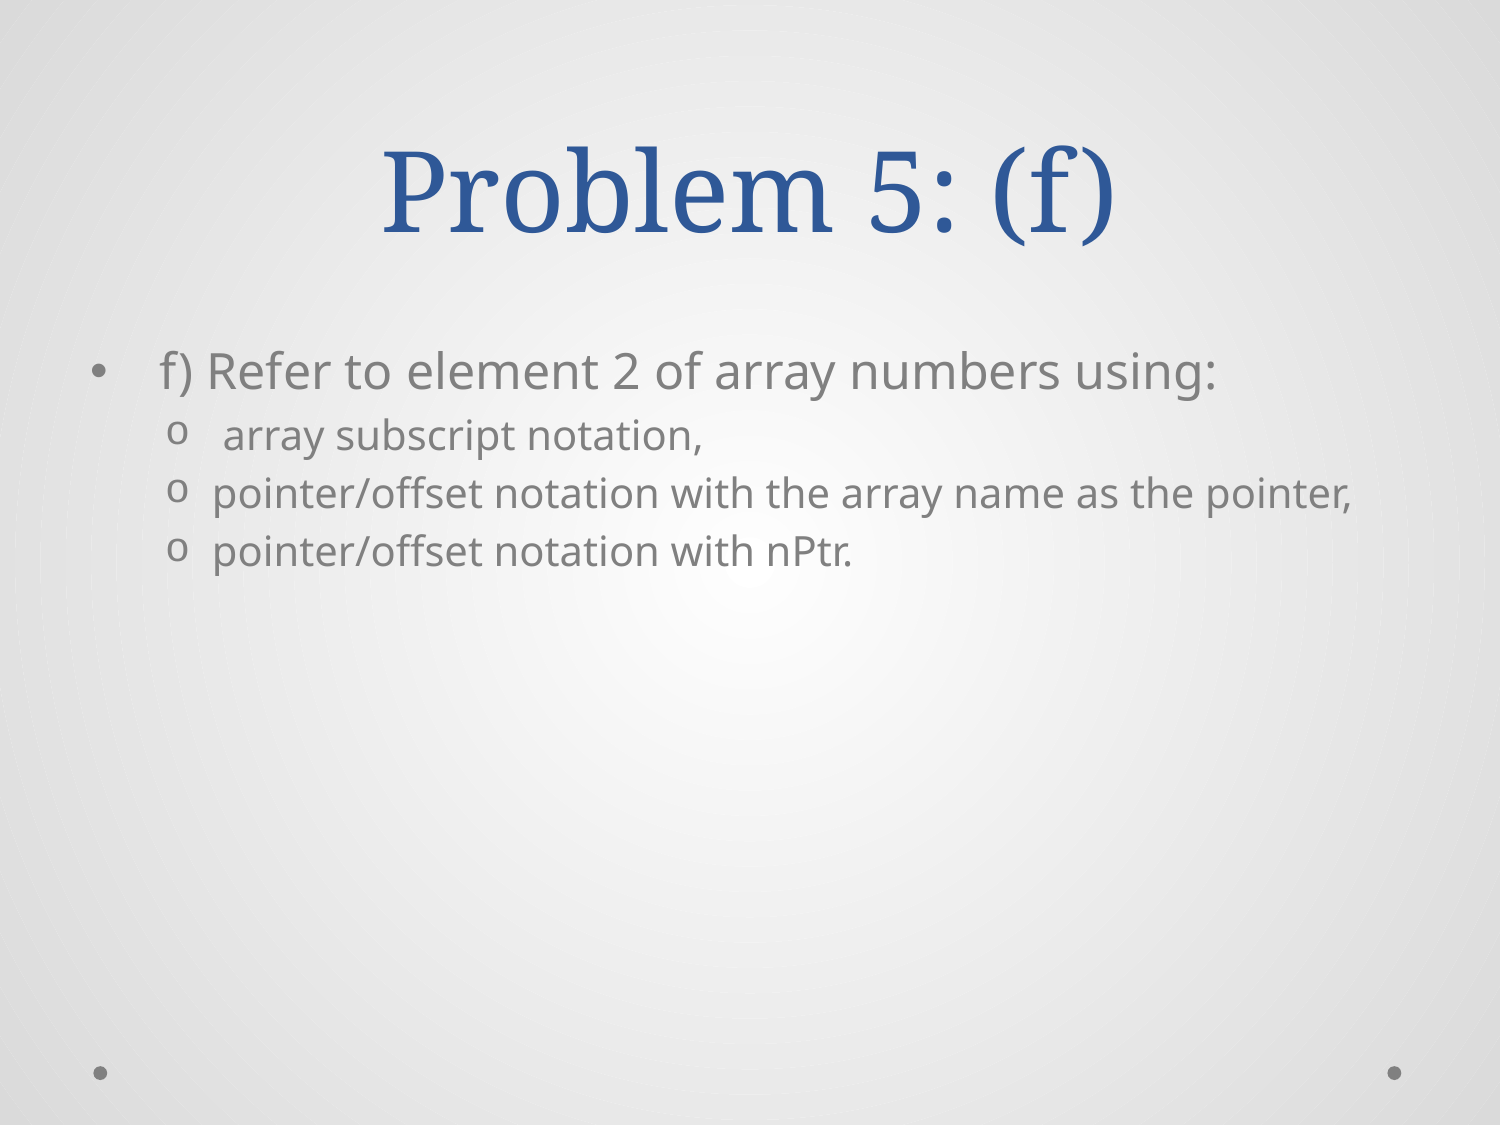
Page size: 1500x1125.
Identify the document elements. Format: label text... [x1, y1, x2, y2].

list f) Refer to element 2 of array numbers using: array subscript notation, pointer/offset notation with the array name as the pointer, pointer/offset notation with nPtr. [75, 262, 1425, 1005]
title Problem 5: (f) [75, 0, 1425, 262]
